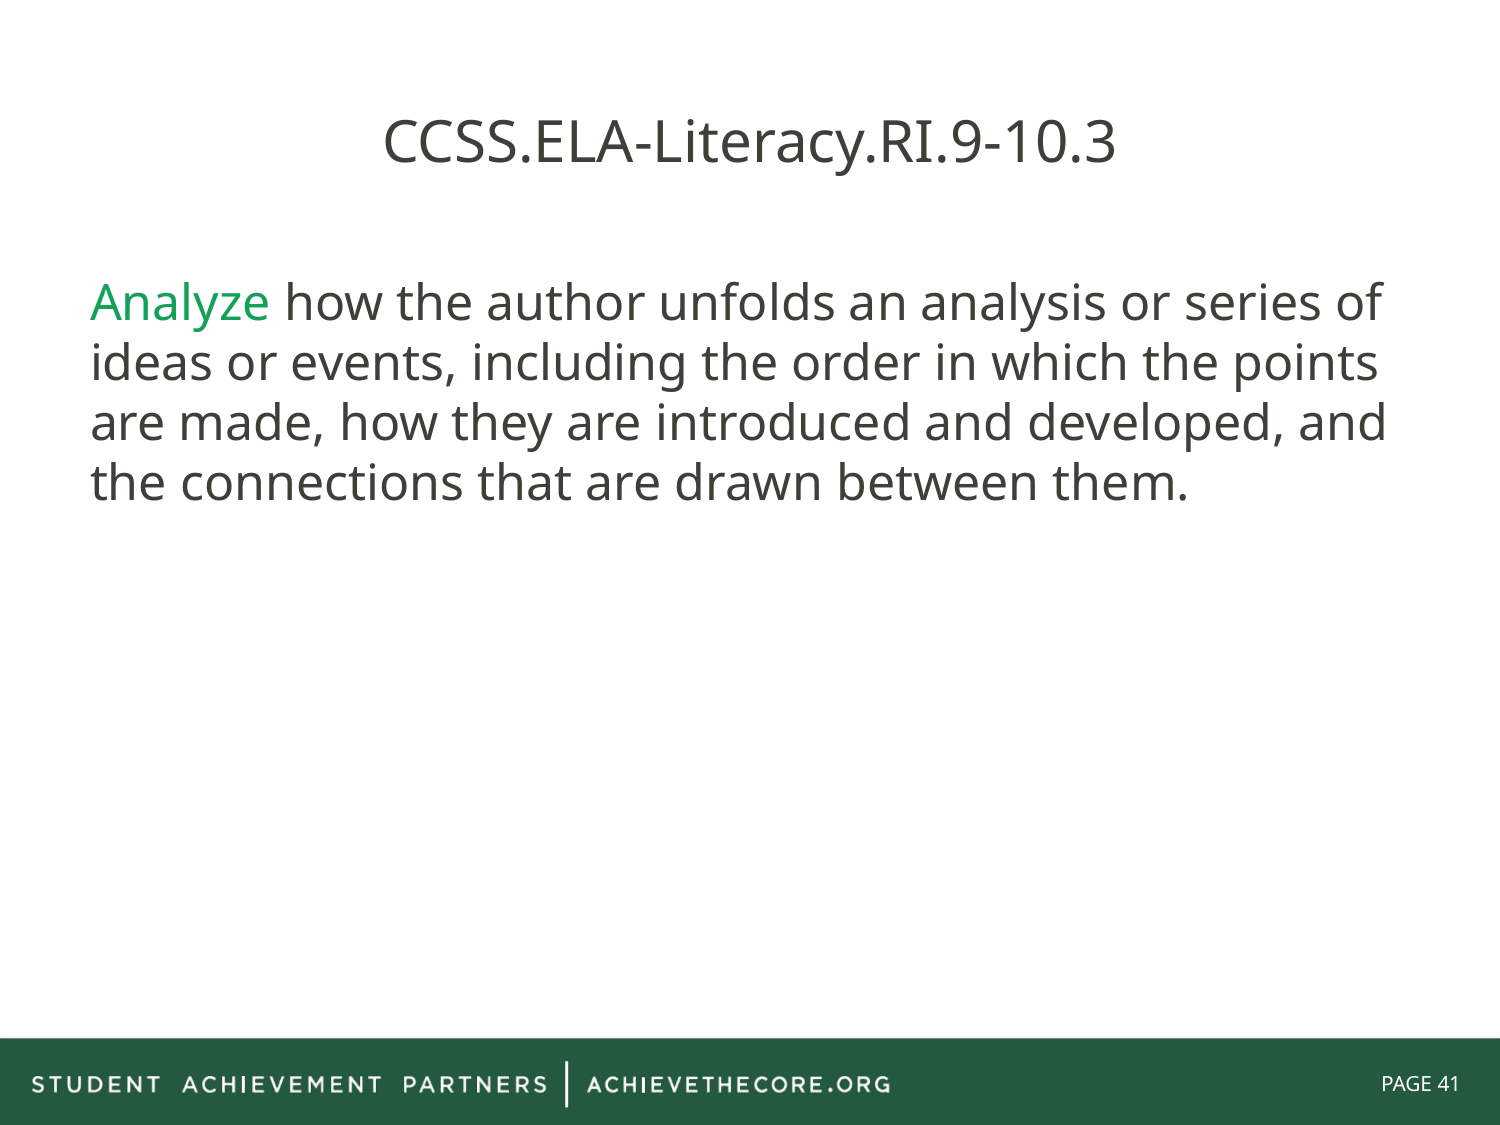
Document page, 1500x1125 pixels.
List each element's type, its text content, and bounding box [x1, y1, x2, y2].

title CCSS.ELA-Literacy.RI.9-10.3 [75, 45, 1425, 233]
list Analyze how the author unfolds an analysis or series of ideas or events, including the order in which the points are made, how they are introduced and developed, and the connections that are drawn between them. [75, 262, 1425, 1005]
